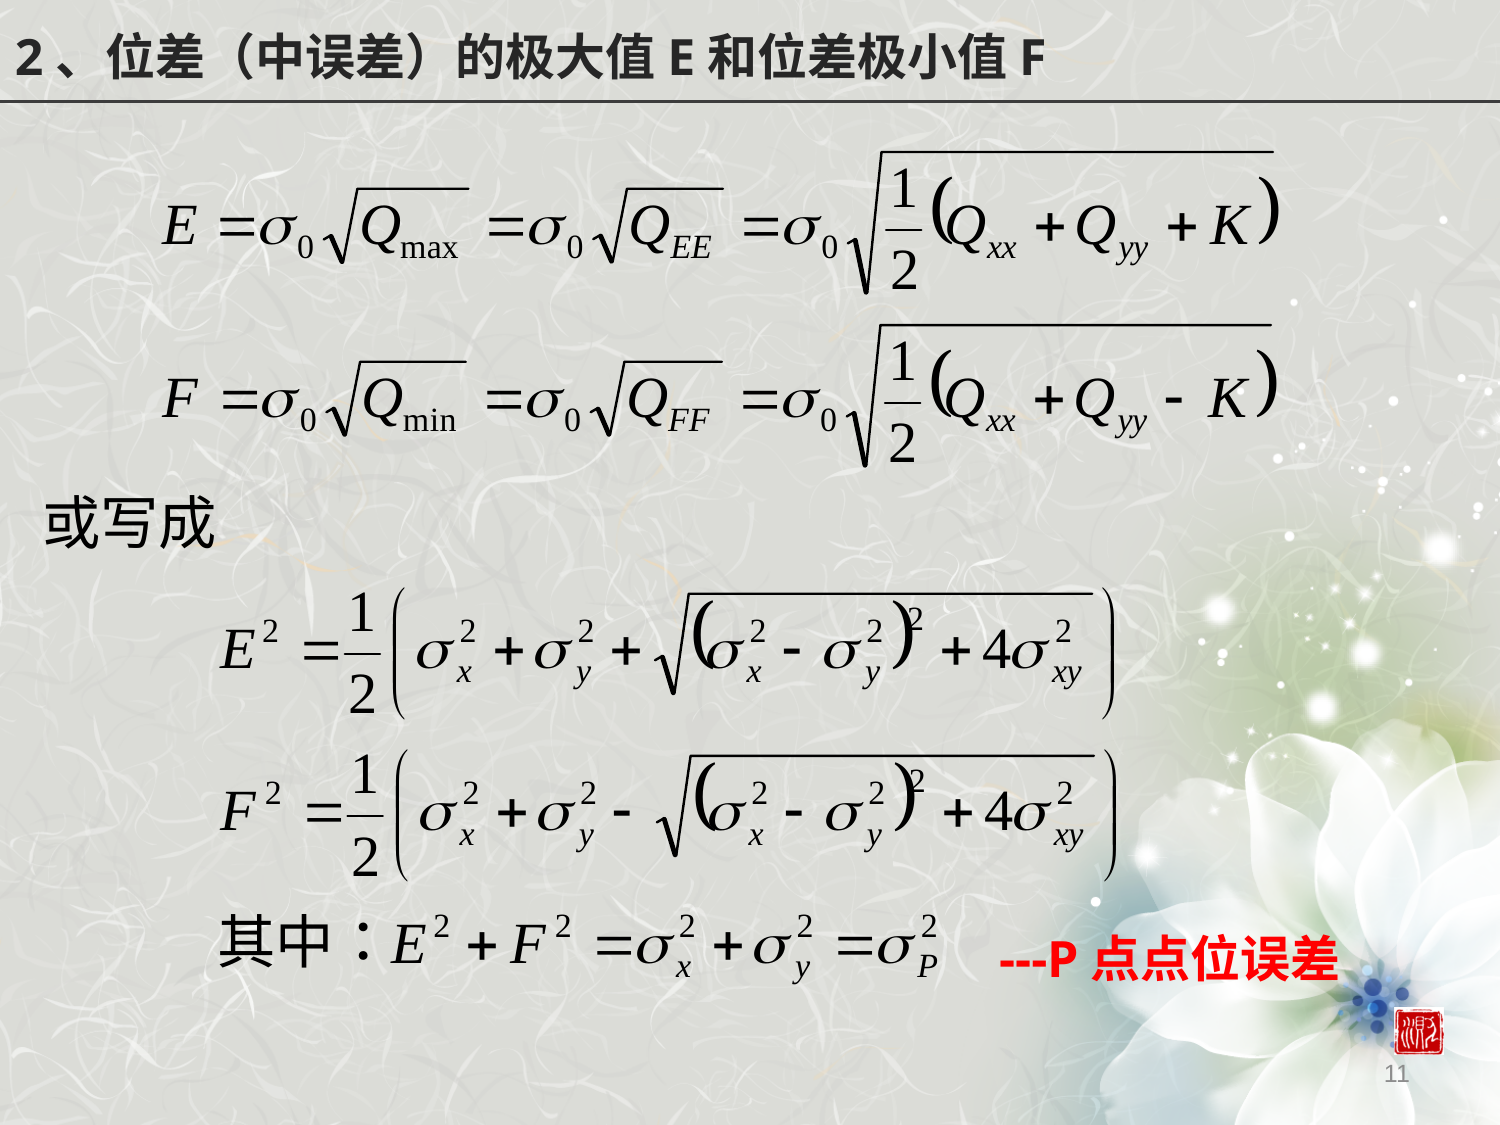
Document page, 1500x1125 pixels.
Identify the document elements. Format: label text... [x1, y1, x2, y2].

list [34, 140, 1284, 996]
text_box ---P点点位误差 [1288, 902, 1418, 995]
text_box 2、位差（中误差）的极大值E和位差极小值F [0, 0, 1266, 93]
picture [0, 0, 1500, 100]
picture [0, 103, 1500, 1125]
slide_number 11 [1074, 1042, 1425, 1103]
